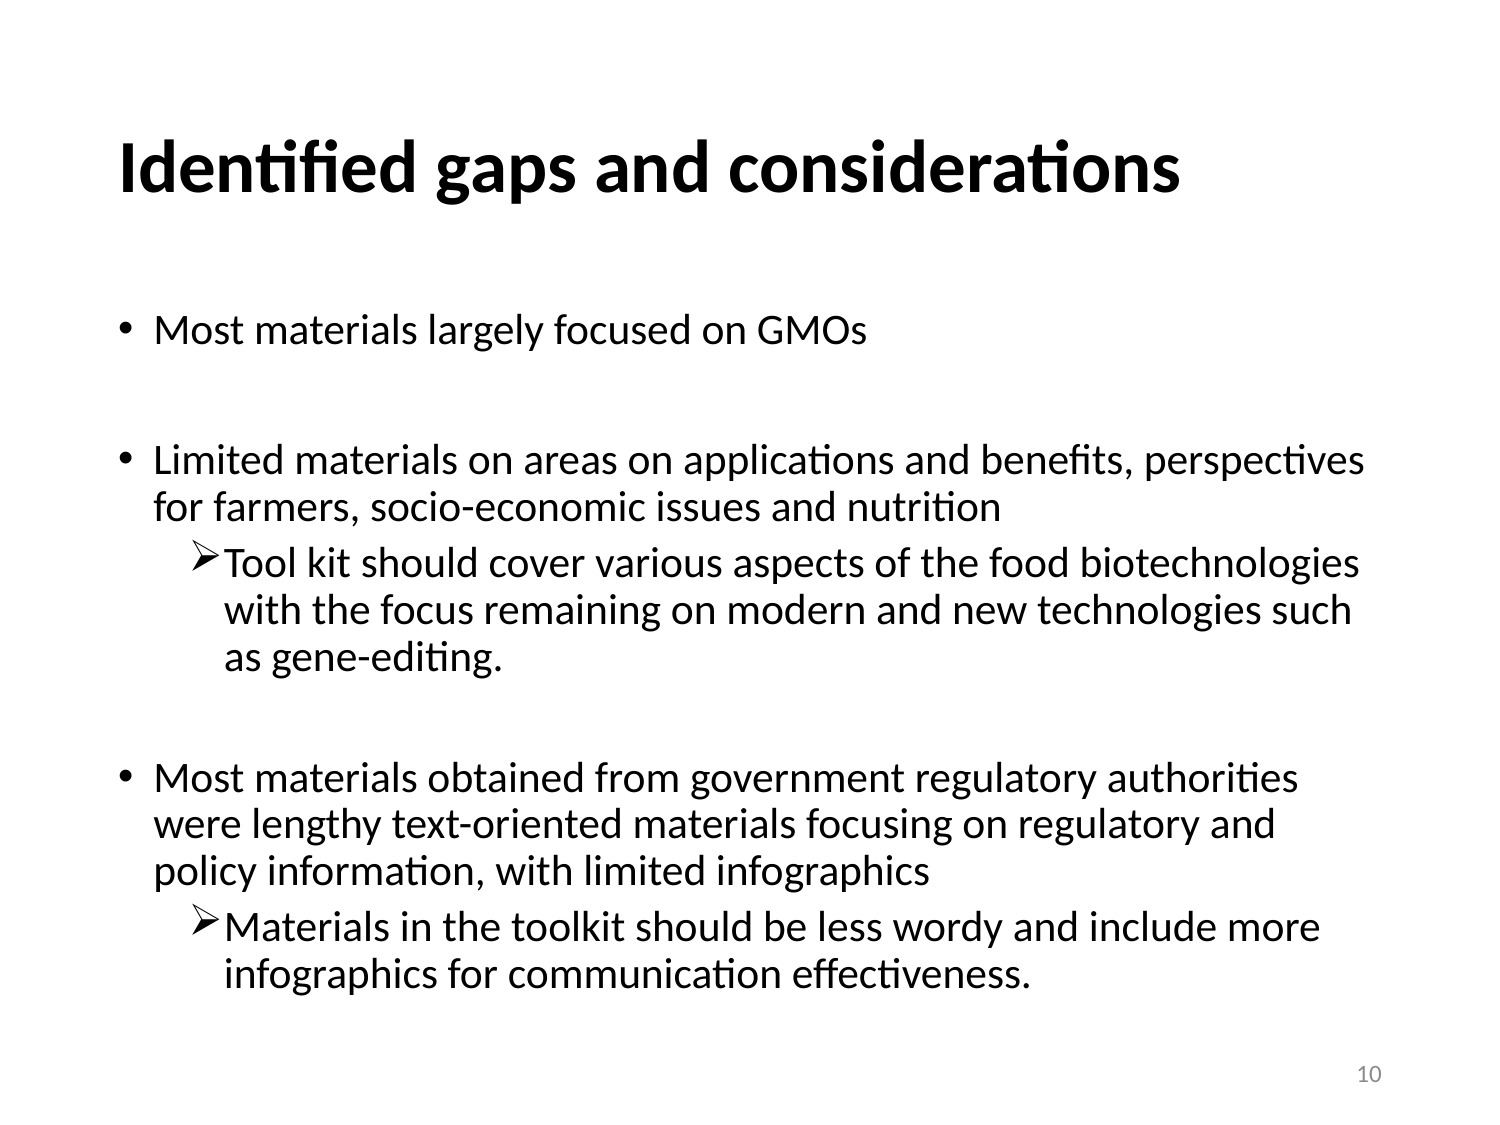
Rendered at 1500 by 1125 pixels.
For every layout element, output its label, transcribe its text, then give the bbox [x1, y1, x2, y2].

list Most materials largely focused on GMOs Limited materials on areas on applications and benefits, perspectives for farmers, socio-economic issues and nutrition Tool kit should cover various aspects of the food biotechnologies with the focus remaining on modern and new technologies such as gene-editing. Most materials obtained from government regulatory authorities were lengthy text-oriented materials focusing on regulatory and policy information, with limited infographics Materials in the toolkit should be less wordy and include more infographics for communication effectiveness. [103, 299, 1397, 1014]
title Identified gaps and considerations [103, 59, 1397, 278]
slide_number 10 [1059, 1042, 1397, 1103]
